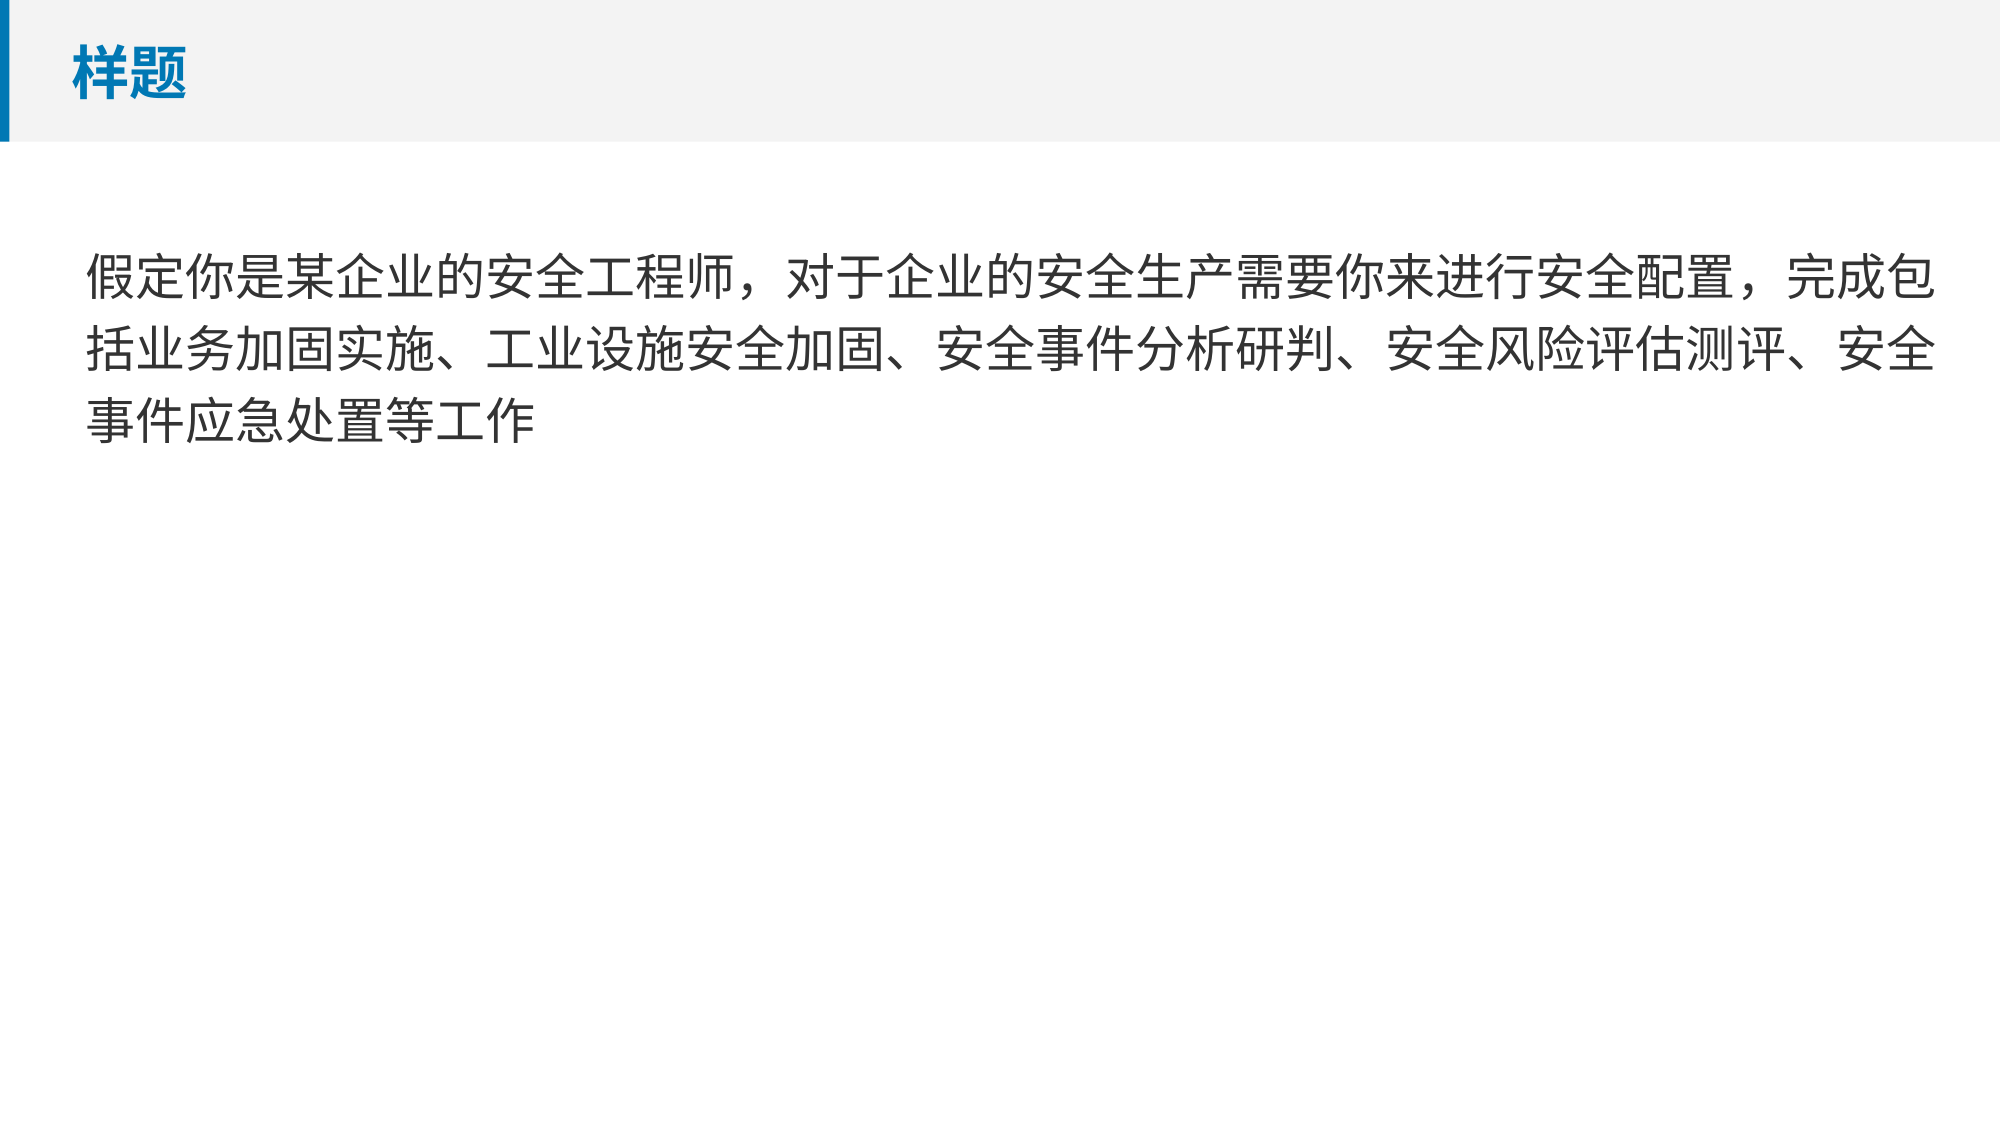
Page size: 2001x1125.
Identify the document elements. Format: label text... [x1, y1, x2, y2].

title 样题 [56, 26, 1589, 116]
text_box 假定你是某企业的安全工程师，对于企业的安全生产需要你来进行安全配置，完成包括业务加固实施、工业设施安全加固、安全事件分析研判、安全风险评估测评、安全事件应急处置等工作 [85, 233, 1959, 1077]
